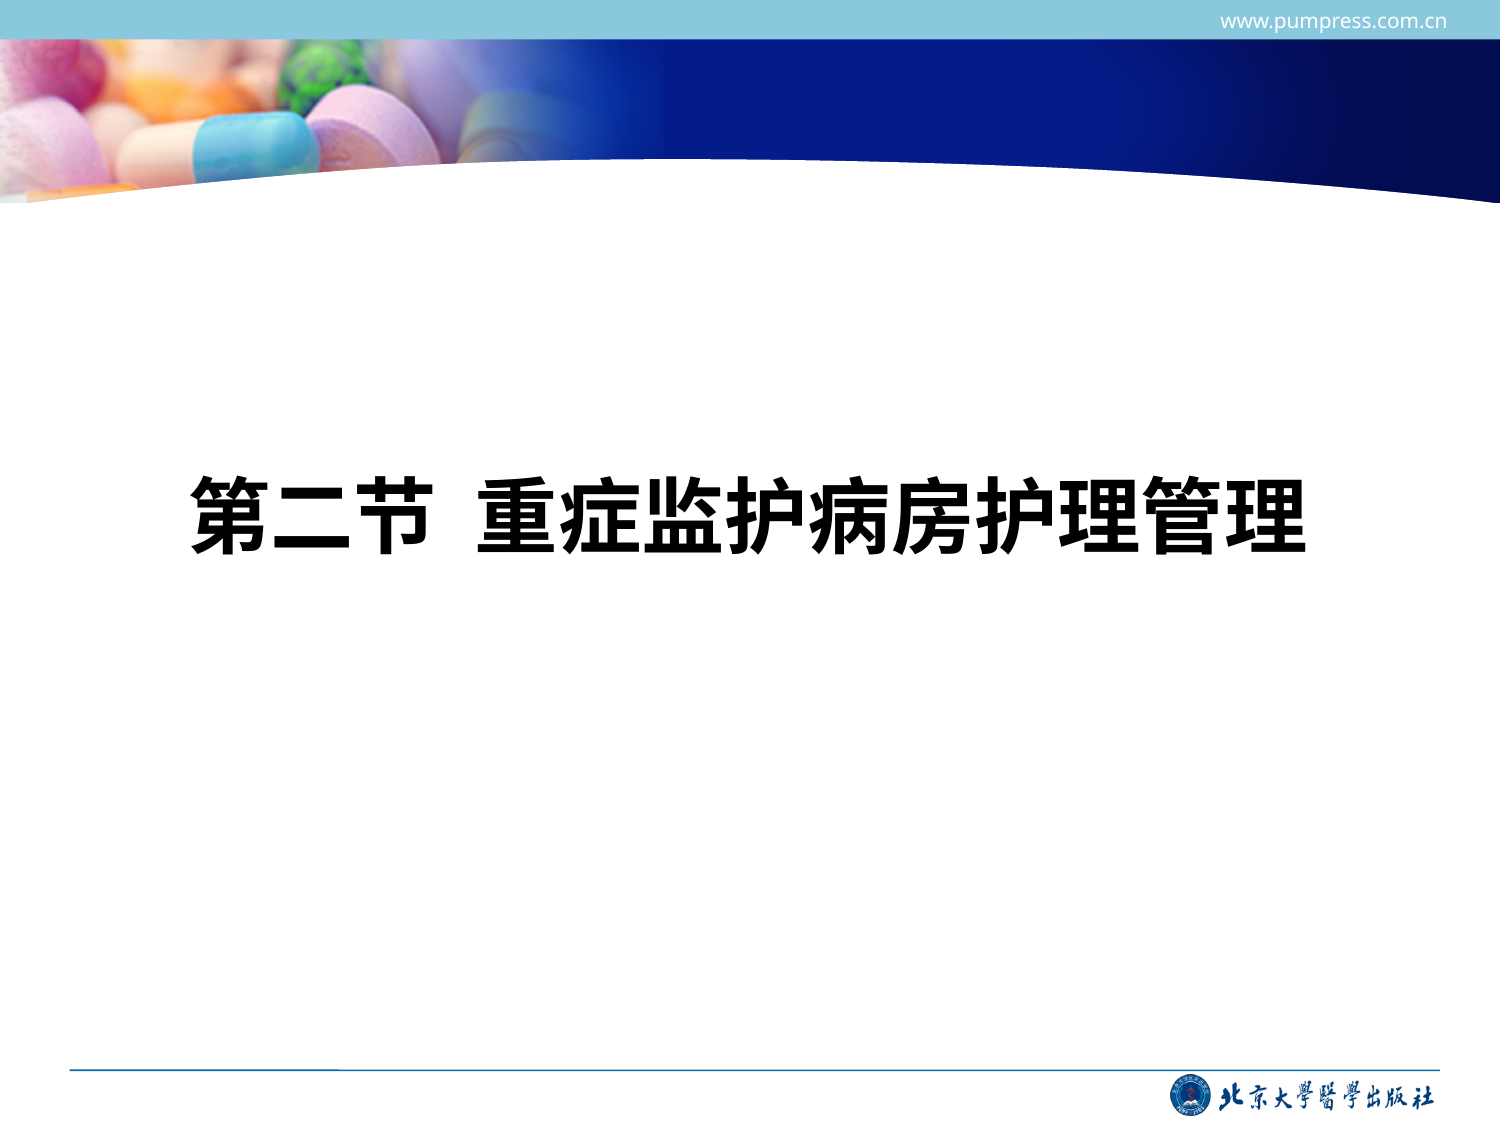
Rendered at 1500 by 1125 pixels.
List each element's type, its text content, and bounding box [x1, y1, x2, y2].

slide_number www.pumpress.com.cn [1024, 0, 1463, 38]
picture [0, 40, 1500, 203]
list 第二节 重症监护病房护理管理 [41, 456, 1454, 693]
picture [1170, 1074, 1436, 1118]
